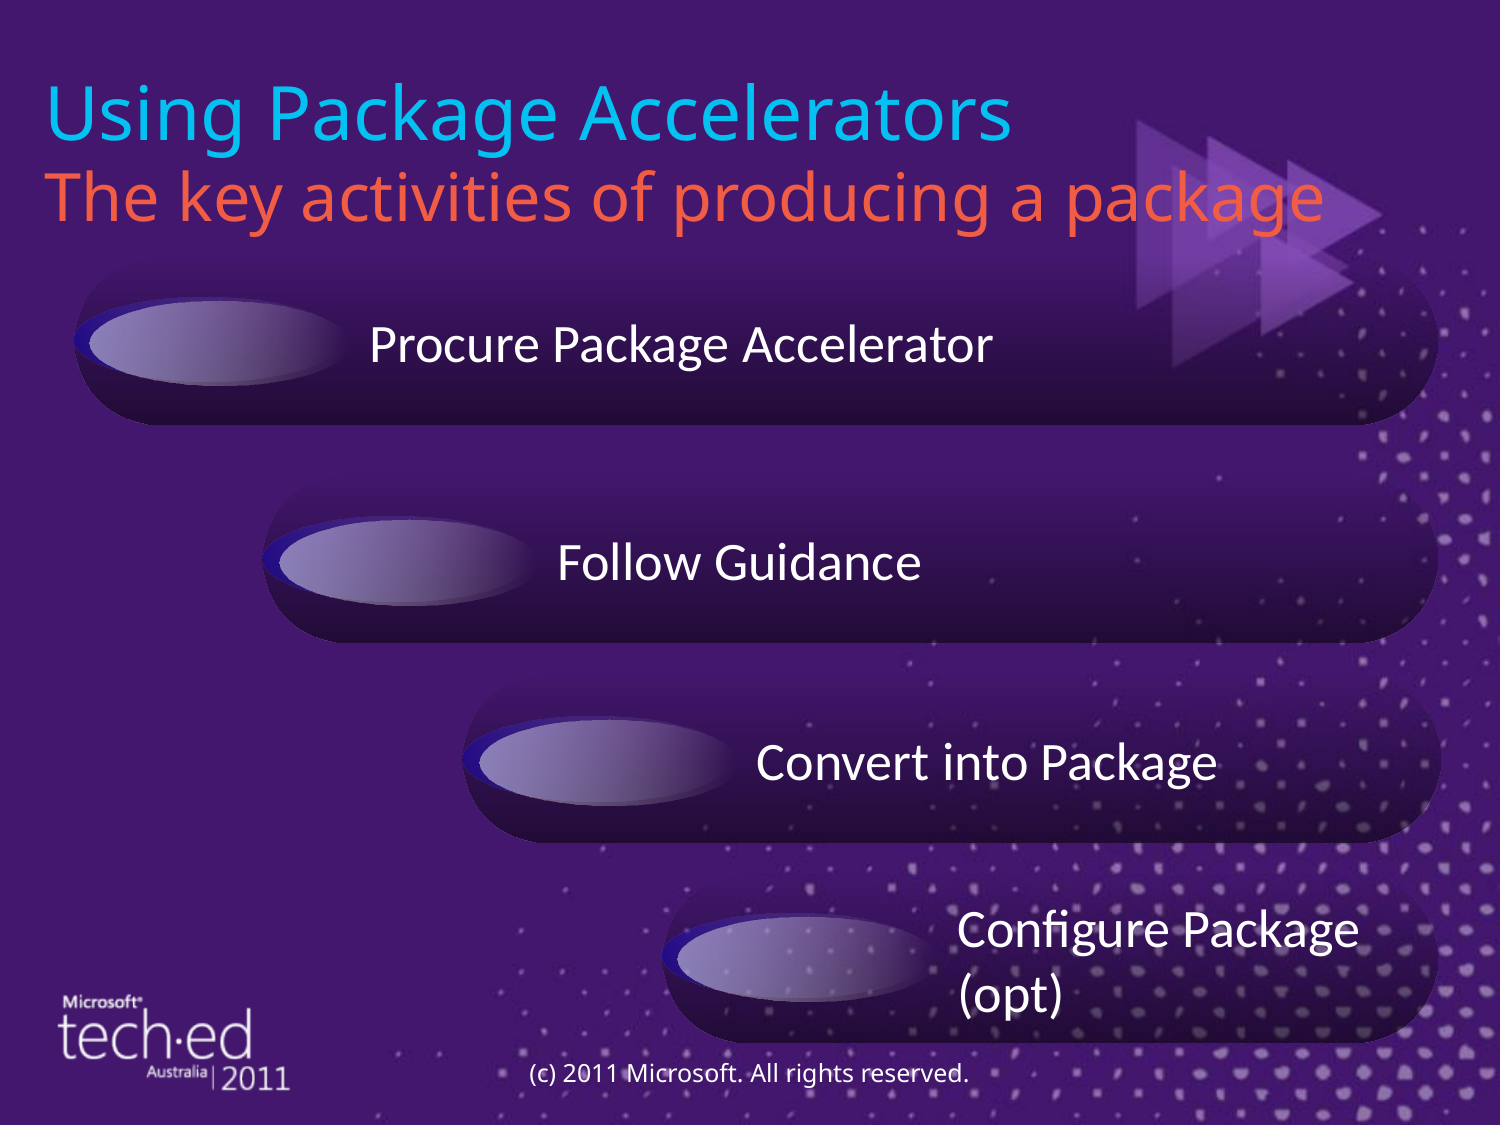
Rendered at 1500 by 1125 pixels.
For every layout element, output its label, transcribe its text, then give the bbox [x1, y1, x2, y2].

picture [0, 0, 1500, 1125]
text_box Convert into Package [475, 674, 1441, 843]
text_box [73, 296, 350, 386]
text_box Procure Package Accelerator [89, 257, 1438, 425]
text_box Follow Guidance [275, 474, 1438, 643]
title Using Package Accelerators The key activities of producing a package [29, 42, 1459, 258]
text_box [262, 515, 539, 606]
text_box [661, 912, 938, 1002]
text_box Configure Package (opt) [677, 874, 1438, 1043]
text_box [462, 715, 739, 806]
footer (c) 2011 Microsoft. All rights reserved. [512, 1042, 988, 1103]
